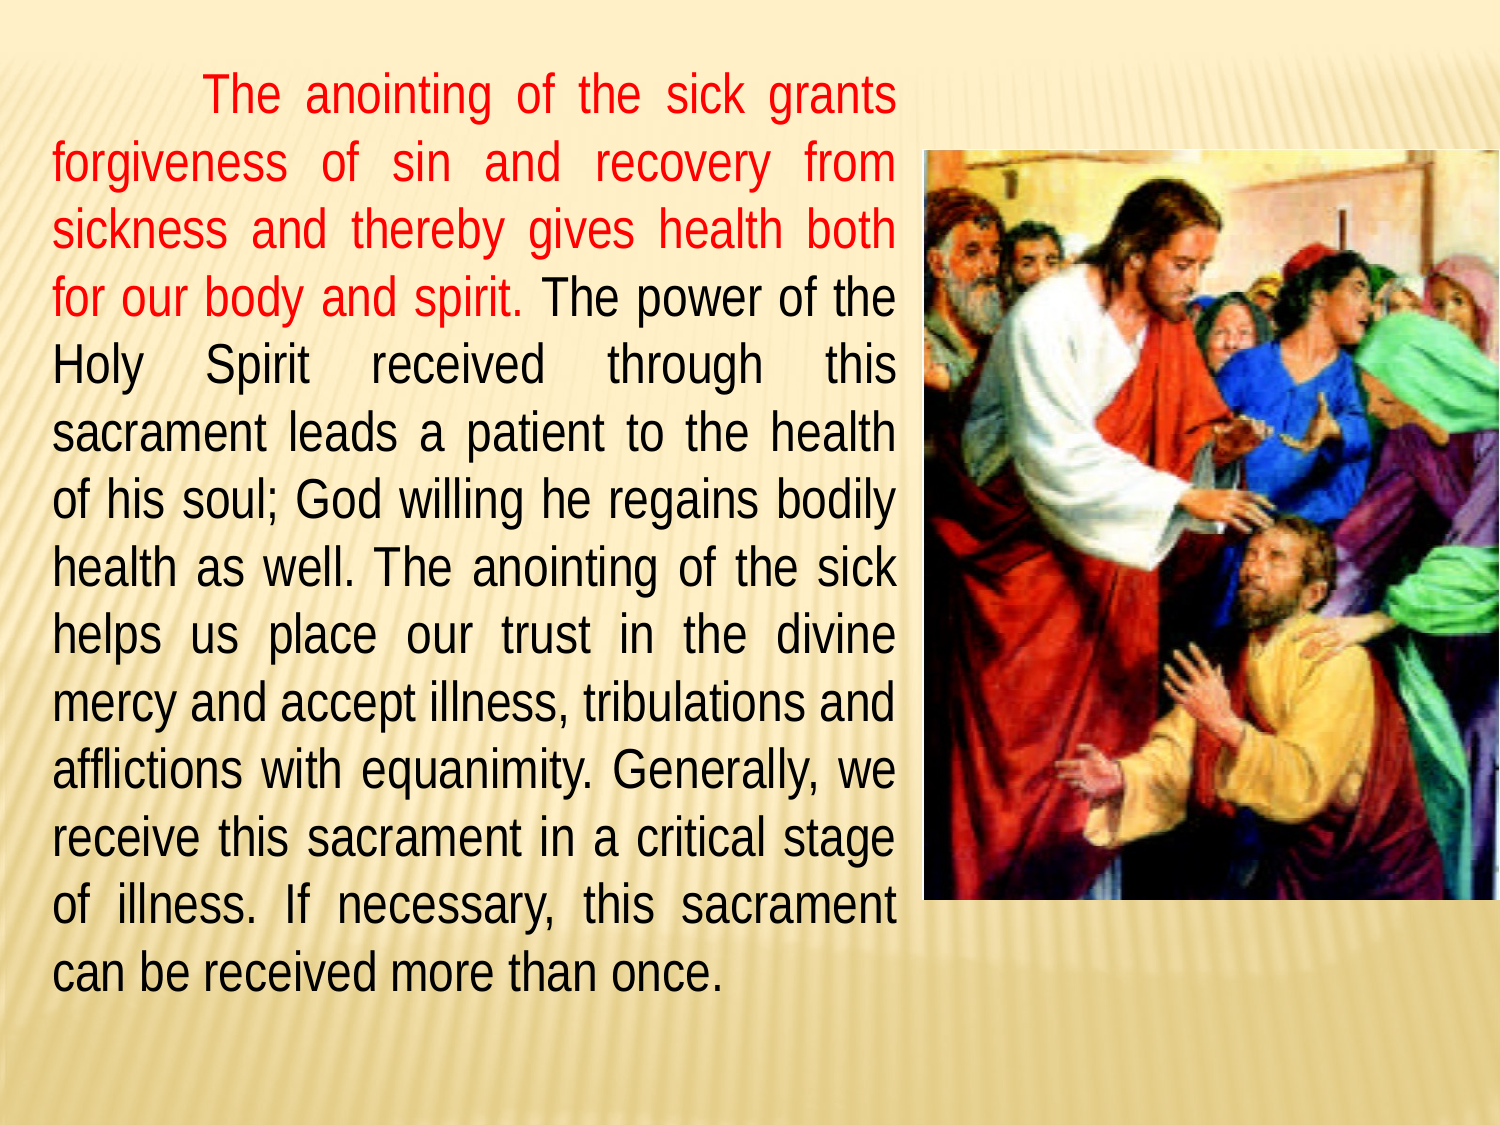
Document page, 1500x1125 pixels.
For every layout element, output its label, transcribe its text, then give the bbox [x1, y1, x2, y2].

picture [921, 149, 1500, 901]
text_box The anointing of the sick grants forgiveness of sin and recovery from sickness and thereby gives health both for our body and spirit. The power of the Holy Spirit received through this sacrament leads a patient to the health of his soul; God willing he regains bodily health as well. The anointing of the sick helps us place our trust in the divine mercy and accept illness, tribulations and afflictions with equanimity. Generally, we receive this sacrament in a critical stage of illness. If necessary, this sacrament can be received more than once. [37, 49, 913, 1010]
